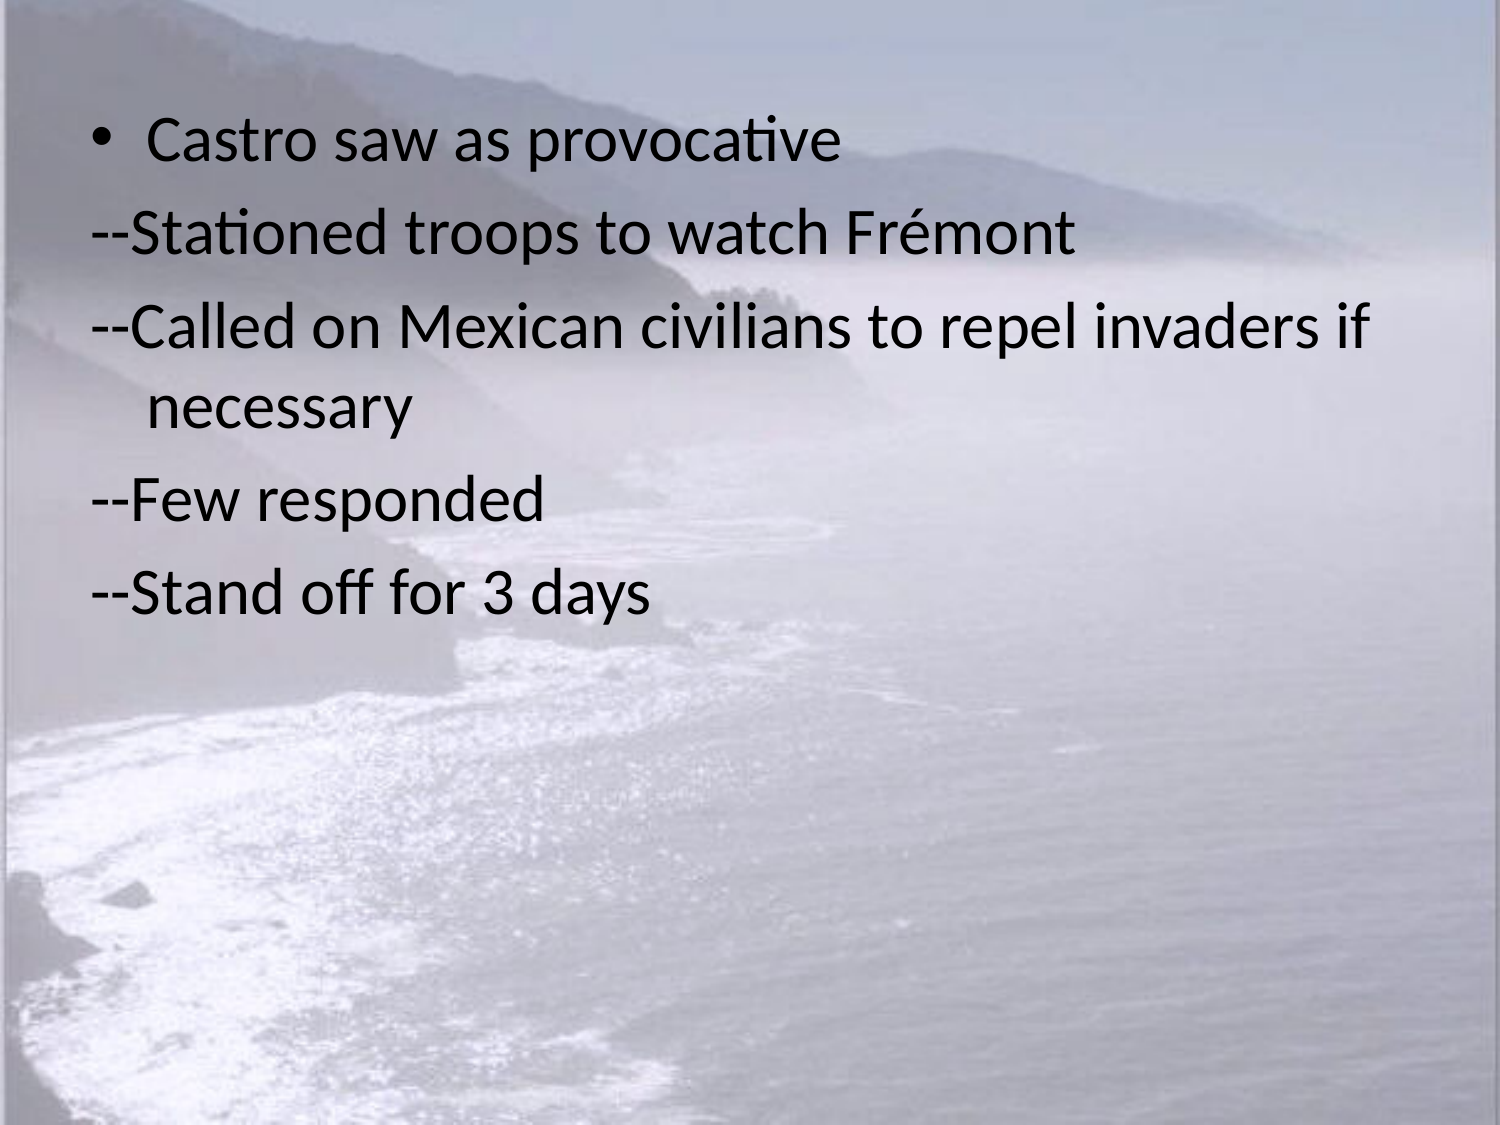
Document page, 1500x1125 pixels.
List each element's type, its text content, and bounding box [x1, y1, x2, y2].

list Castro saw as provocative --Stationed troops to watch Frémont --Called on Mexican civilians to repel invaders if necessary --Few responded --Stand off for 3 days [75, 87, 1425, 1005]
picture [0, 0, 1500, 1125]
